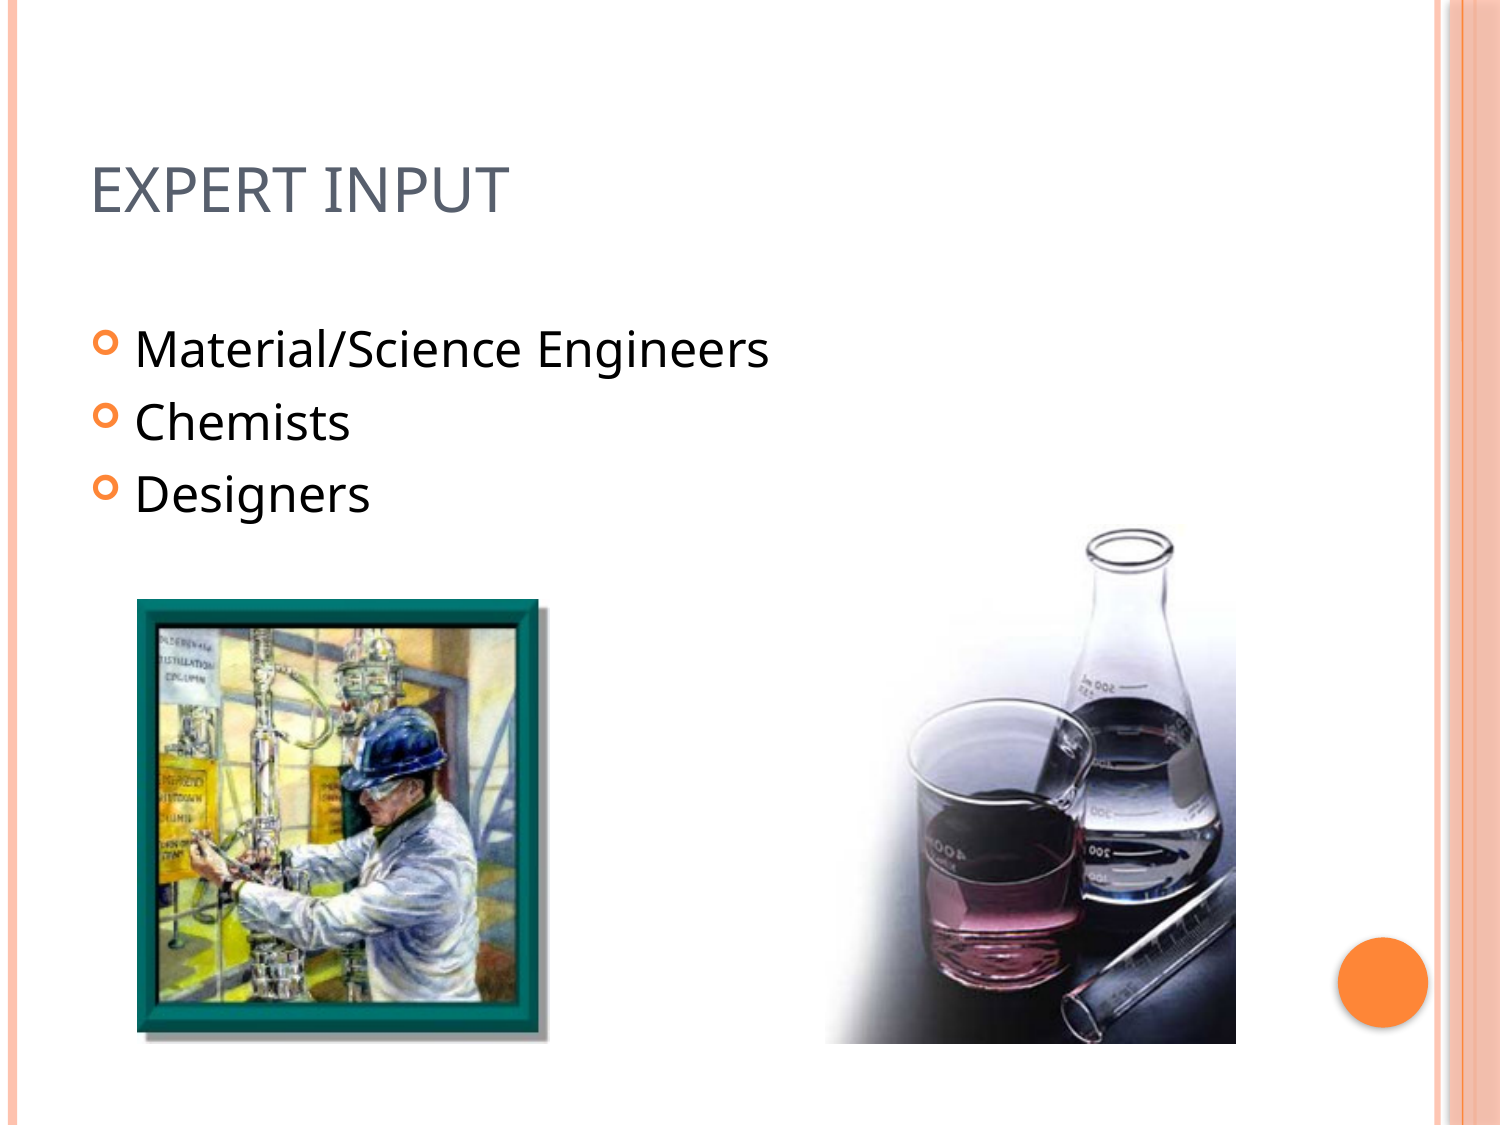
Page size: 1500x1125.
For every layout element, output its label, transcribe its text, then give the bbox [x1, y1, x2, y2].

picture [136, 599, 551, 1045]
title Expert Input [75, 45, 1300, 233]
list Material/Science Engineers Chemists Designers [74, 237, 1301, 1038]
picture [824, 524, 1237, 1045]
